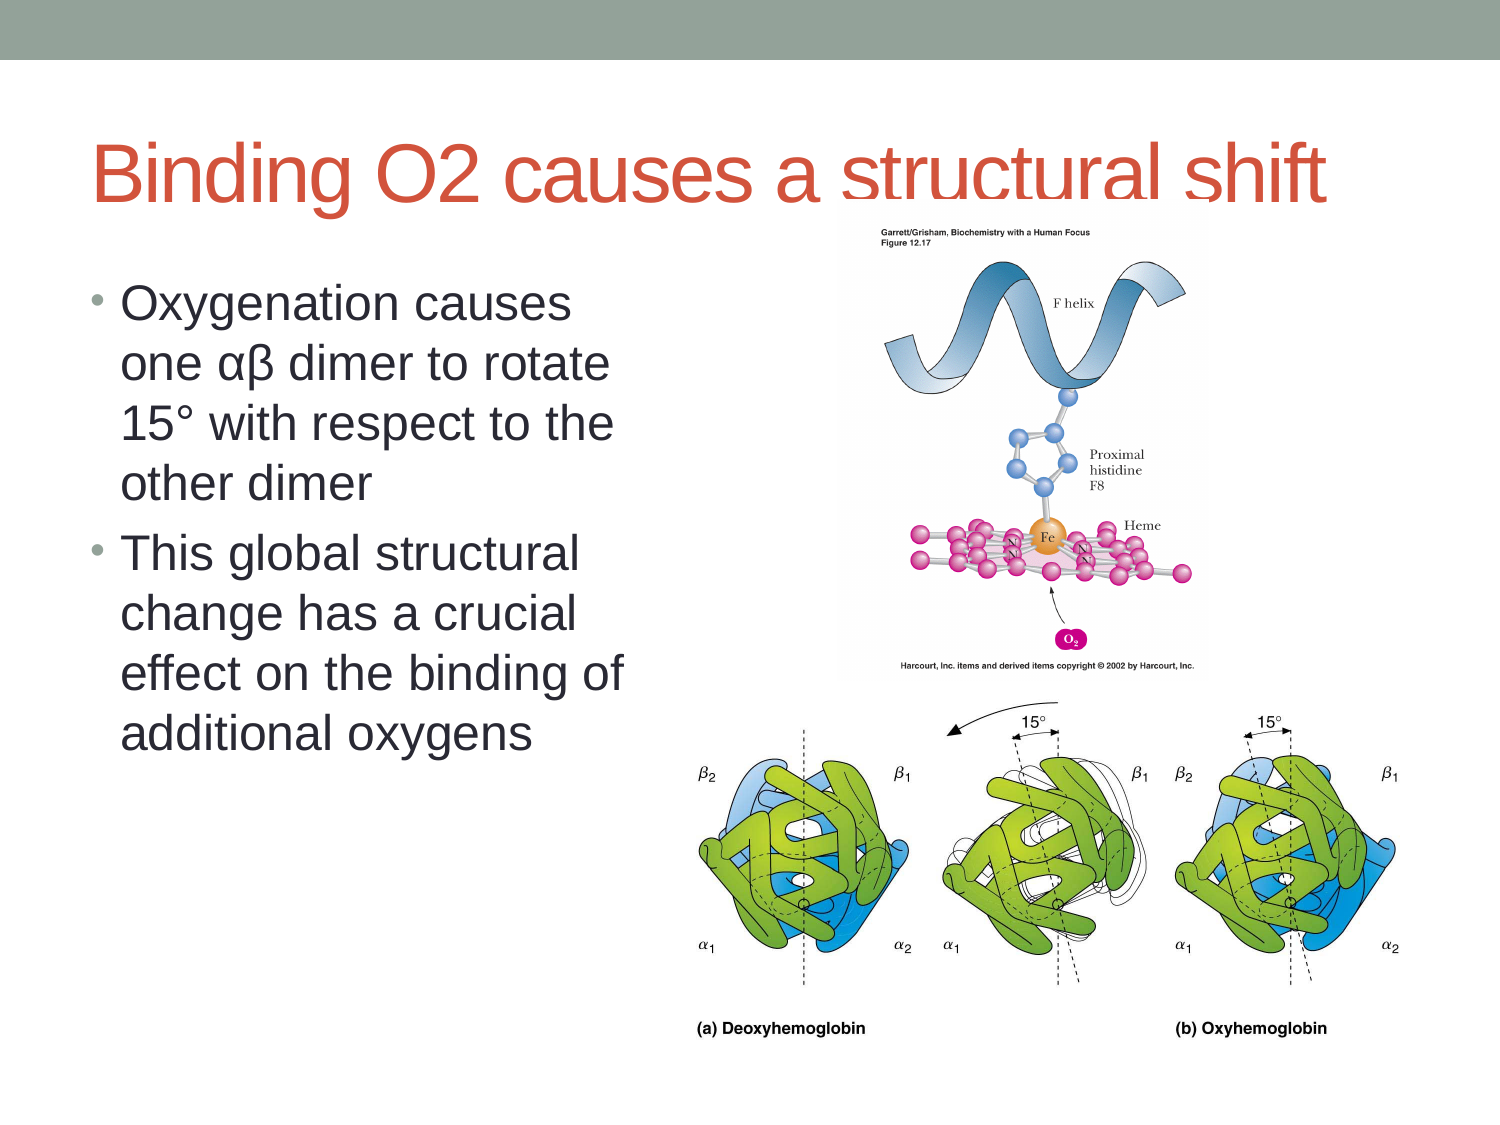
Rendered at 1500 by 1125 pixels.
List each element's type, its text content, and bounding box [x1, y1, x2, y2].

title Binding O2 causes a structural shift [75, 87, 1425, 250]
picture [695, 699, 1401, 1041]
list Oxygenation causes one αβ dimer to rotate 15° with respect to the other dimer This global structural change has a crucial effect on the binding of additional oxygens [75, 262, 663, 1063]
picture [837, 199, 1209, 681]
